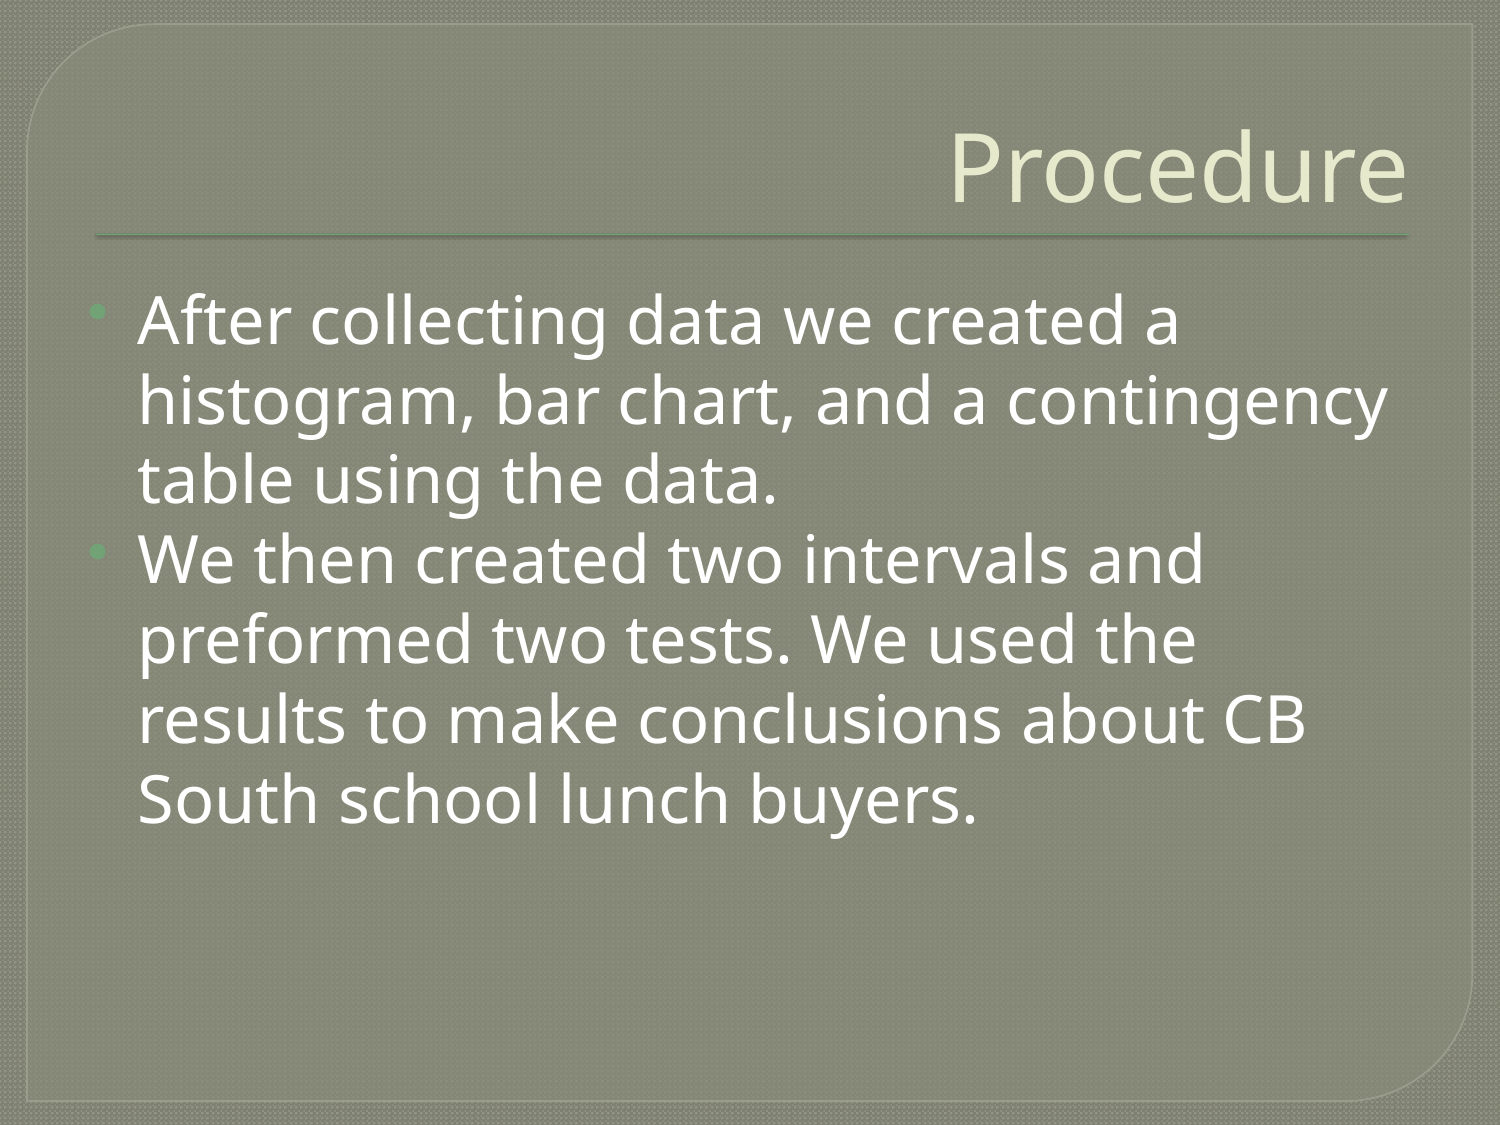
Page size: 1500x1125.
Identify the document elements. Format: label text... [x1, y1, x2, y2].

list After collecting data we created a histogram, bar chart, and a contingency table using the data. We then created two intervals and preformed two tests. We used the results to make conclusions about CB South school lunch buyers. [75, 270, 1425, 1013]
title Procedure [75, 41, 1425, 230]
